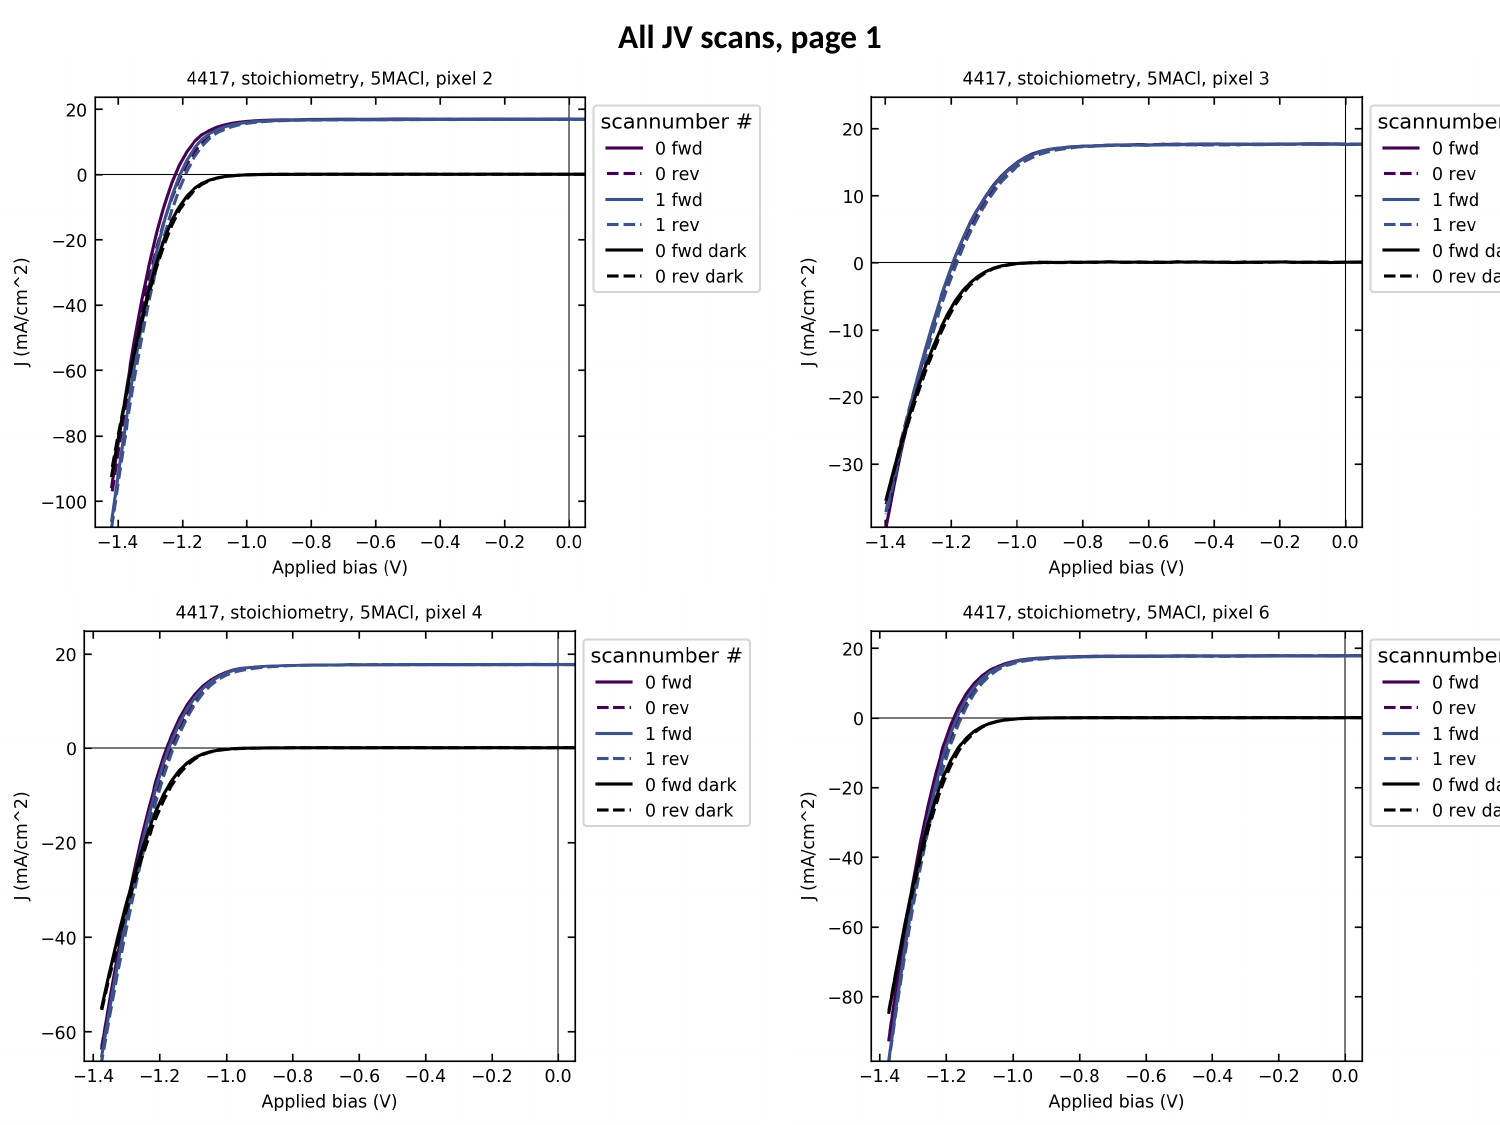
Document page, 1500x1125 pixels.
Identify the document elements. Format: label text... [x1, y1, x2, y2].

picture [787, 56, 1500, 1125]
title All JV scans, page 1 [0, 0, 1500, 75]
picture [0, 56, 775, 1125]
